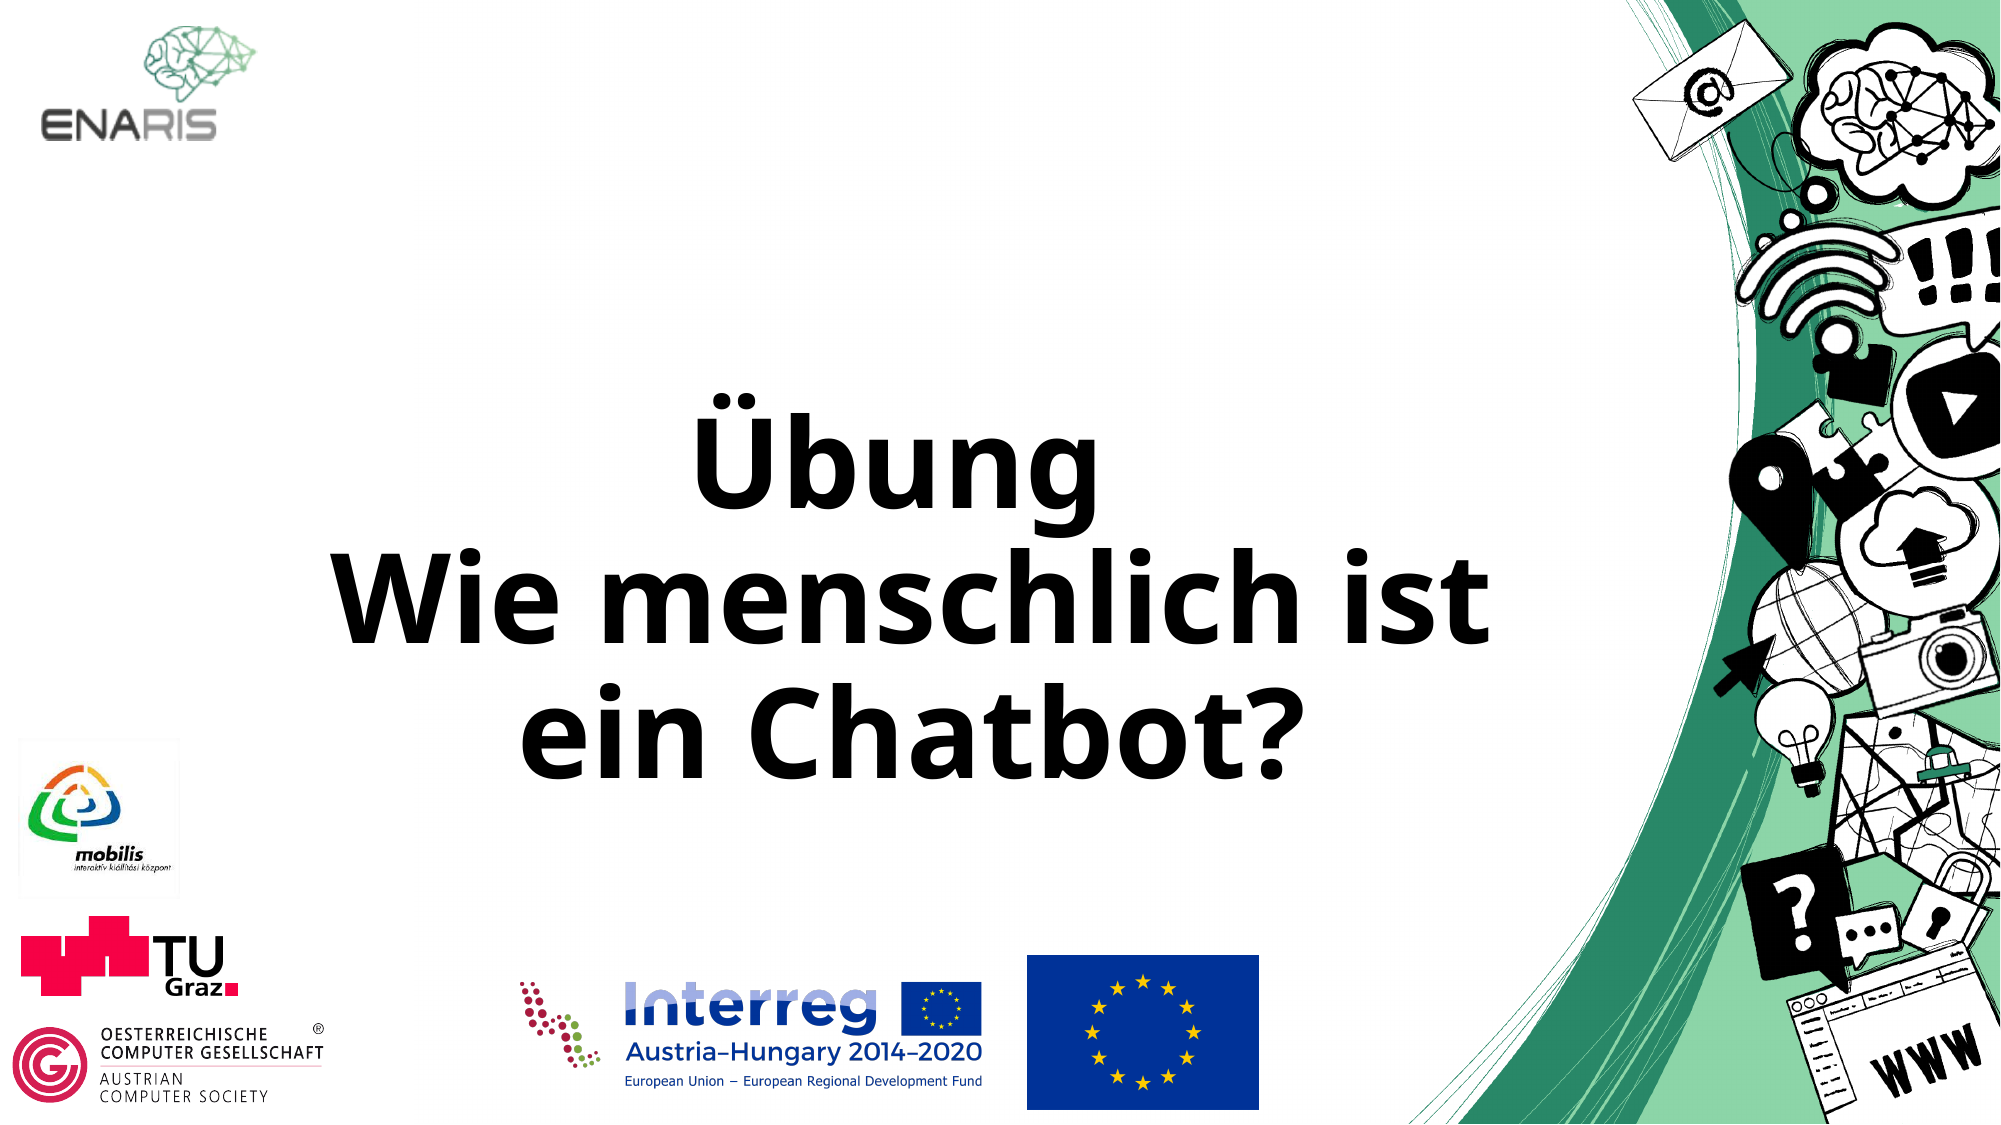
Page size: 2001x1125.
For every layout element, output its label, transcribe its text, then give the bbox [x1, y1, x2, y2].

picture [414, 0, 2001, 1124]
picture [18, 738, 180, 899]
picture [12, 1023, 324, 1103]
picture [21, 916, 238, 996]
title Übung Wie menschlich ist ein Chatbot? [266, 228, 1559, 814]
picture [41, 26, 258, 141]
